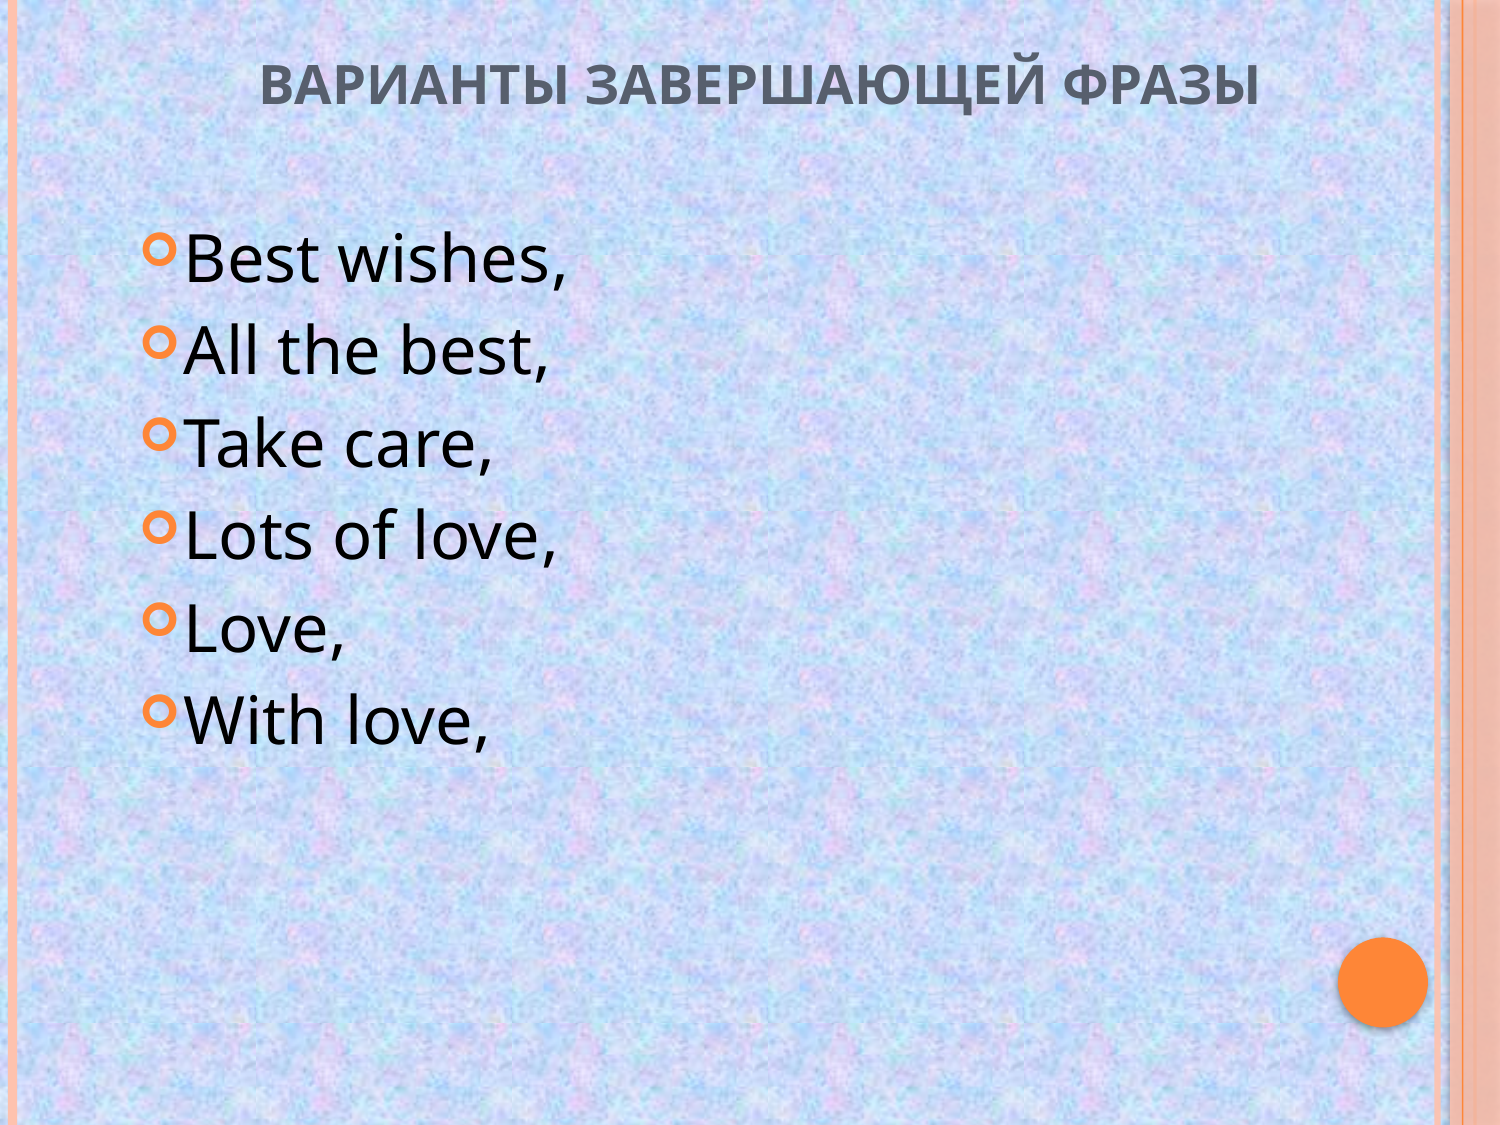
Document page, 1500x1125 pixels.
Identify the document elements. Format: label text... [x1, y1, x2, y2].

picture [18, 0, 1434, 1125]
list Best wishes, All the best, Take care, Lots of love, Love, With love, [123, 208, 1349, 1008]
picture [0, 0, 7, 1125]
picture [1441, 0, 1449, 1125]
title Варианты завершающей фразы [147, 42, 1373, 124]
